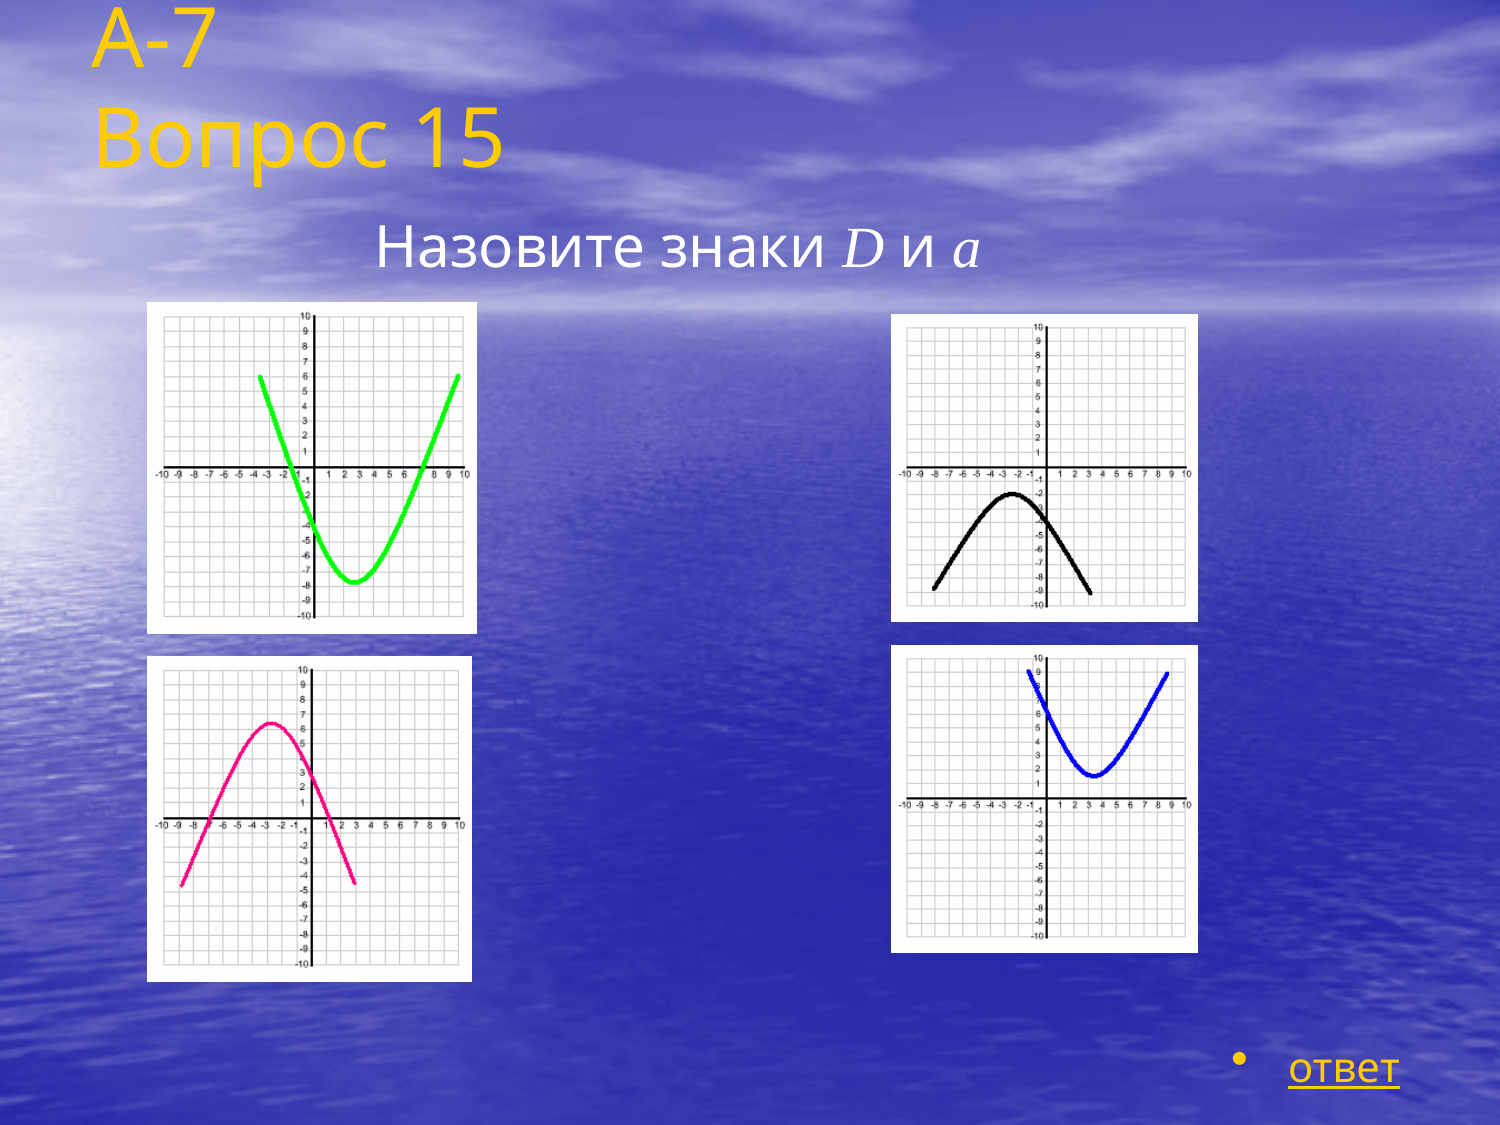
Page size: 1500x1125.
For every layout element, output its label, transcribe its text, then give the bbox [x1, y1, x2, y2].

list ответ [64, 975, 1416, 1095]
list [891, 314, 1199, 622]
picture [147, 656, 472, 983]
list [147, 302, 478, 634]
picture [891, 645, 1198, 953]
title А-7 Вопрос 15 Назовите знаки D и a [76, 42, 1428, 227]
